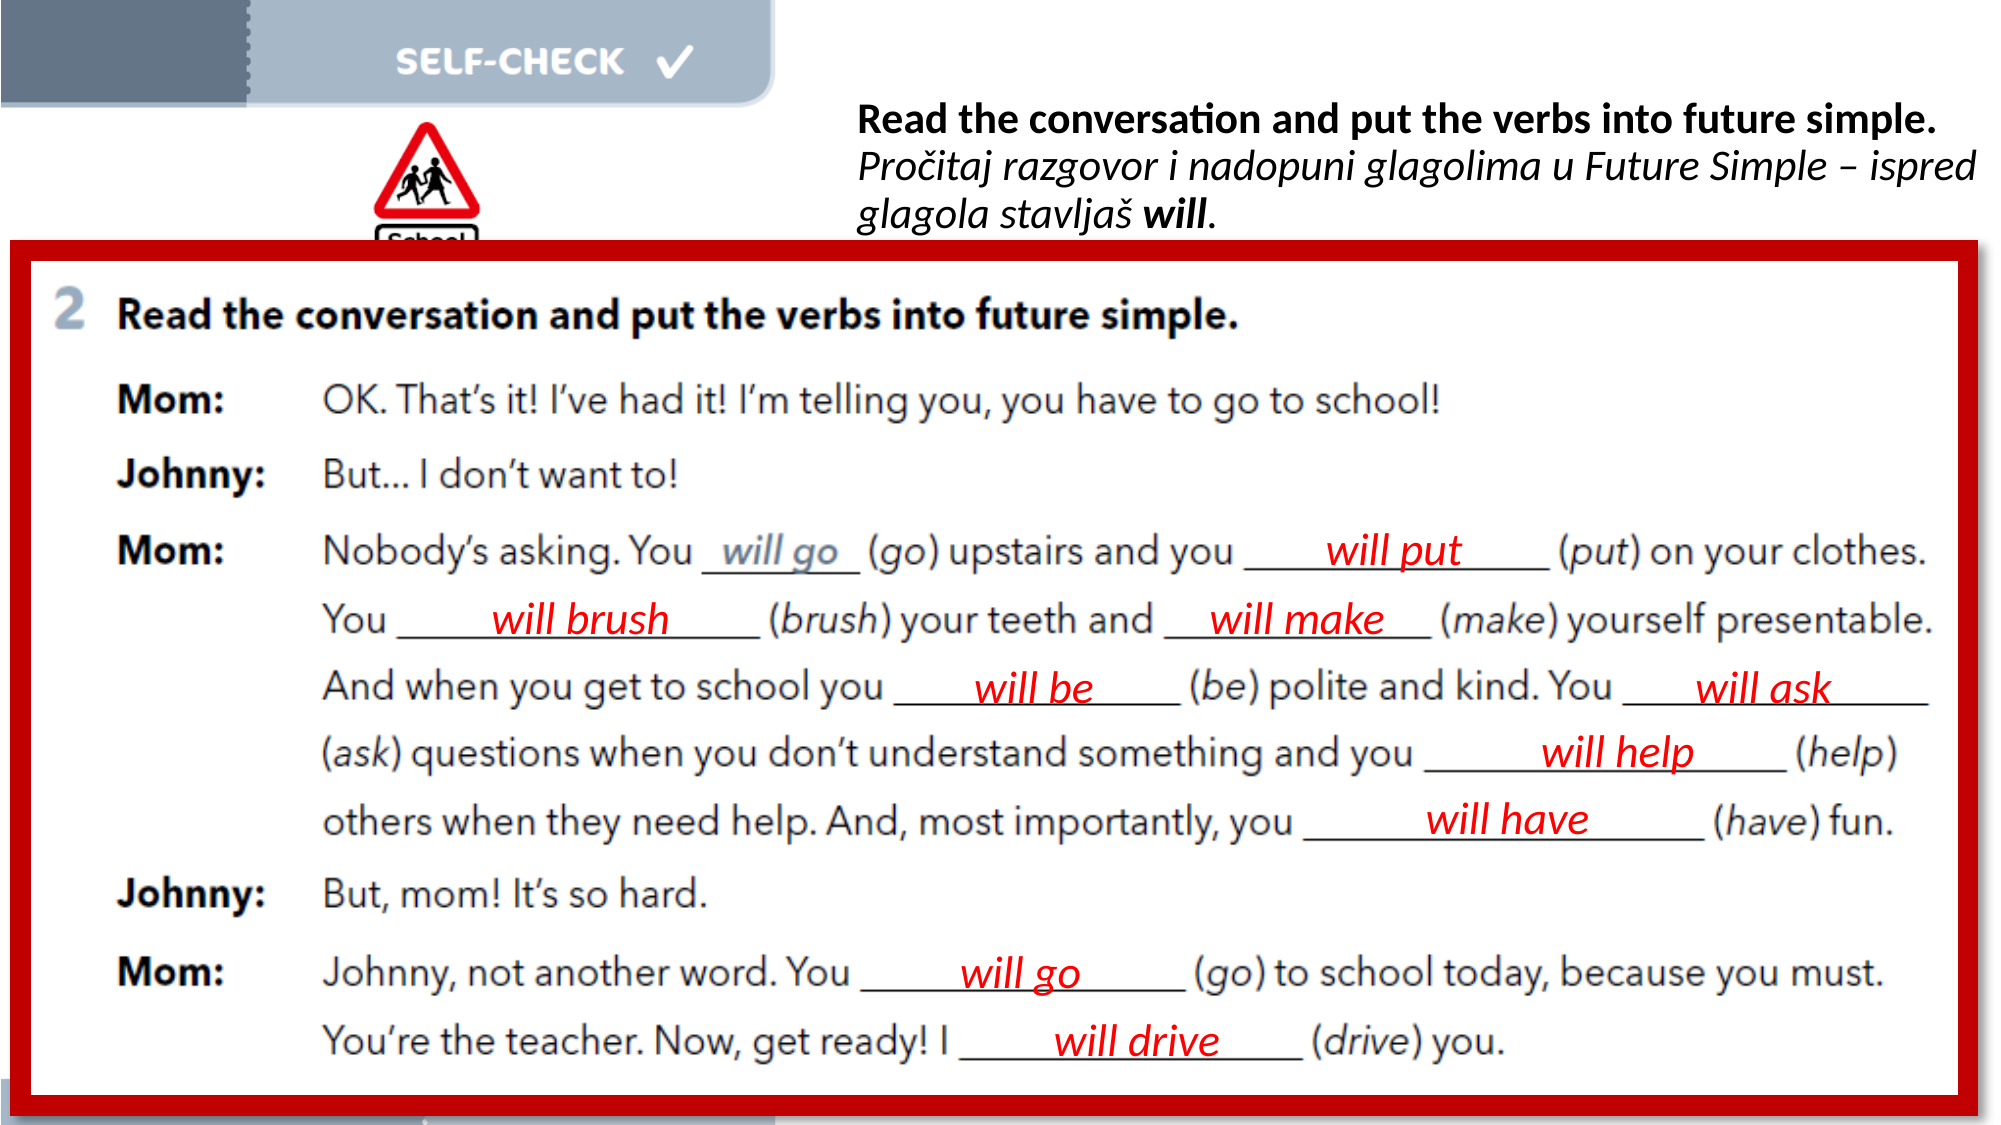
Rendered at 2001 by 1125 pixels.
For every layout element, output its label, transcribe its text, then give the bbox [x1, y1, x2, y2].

text_box Read the conversation and put the verbs into future simple. Pročitaj razgovor i nadopuni glagolima u Future Simple – ispred glagola stavljaš will. [844, 88, 1999, 615]
picture [1, 0, 1958, 1125]
